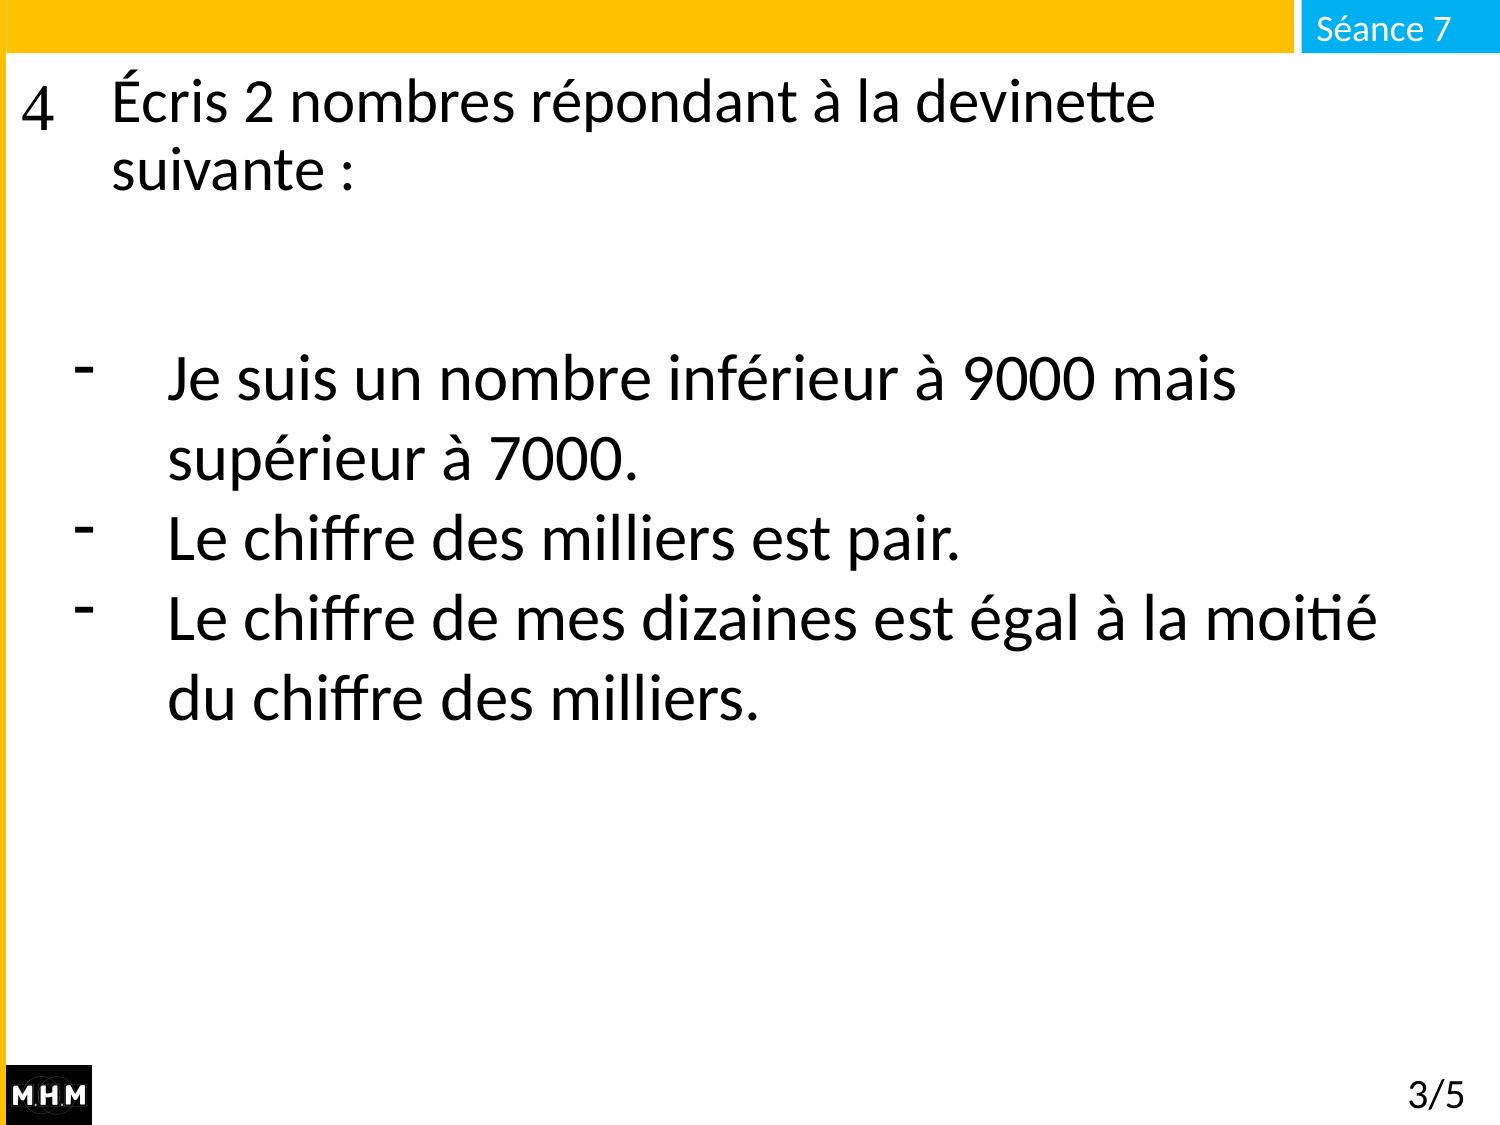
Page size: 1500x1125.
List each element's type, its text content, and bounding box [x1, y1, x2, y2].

picture [6, 1065, 92, 1125]
text_box Je suis un nombre inférieur à 9000 mais supérieur à 7000. Le chiffre des milliers est pair. Le chiffre de mes dizaines est égal à la moitié du chiffre des milliers. [58, 331, 1404, 737]
title Écris 2 nombres répondant à la devinette suivante : [96, 60, 1391, 213]
list 3/5 [1373, 1064, 1500, 1125]
